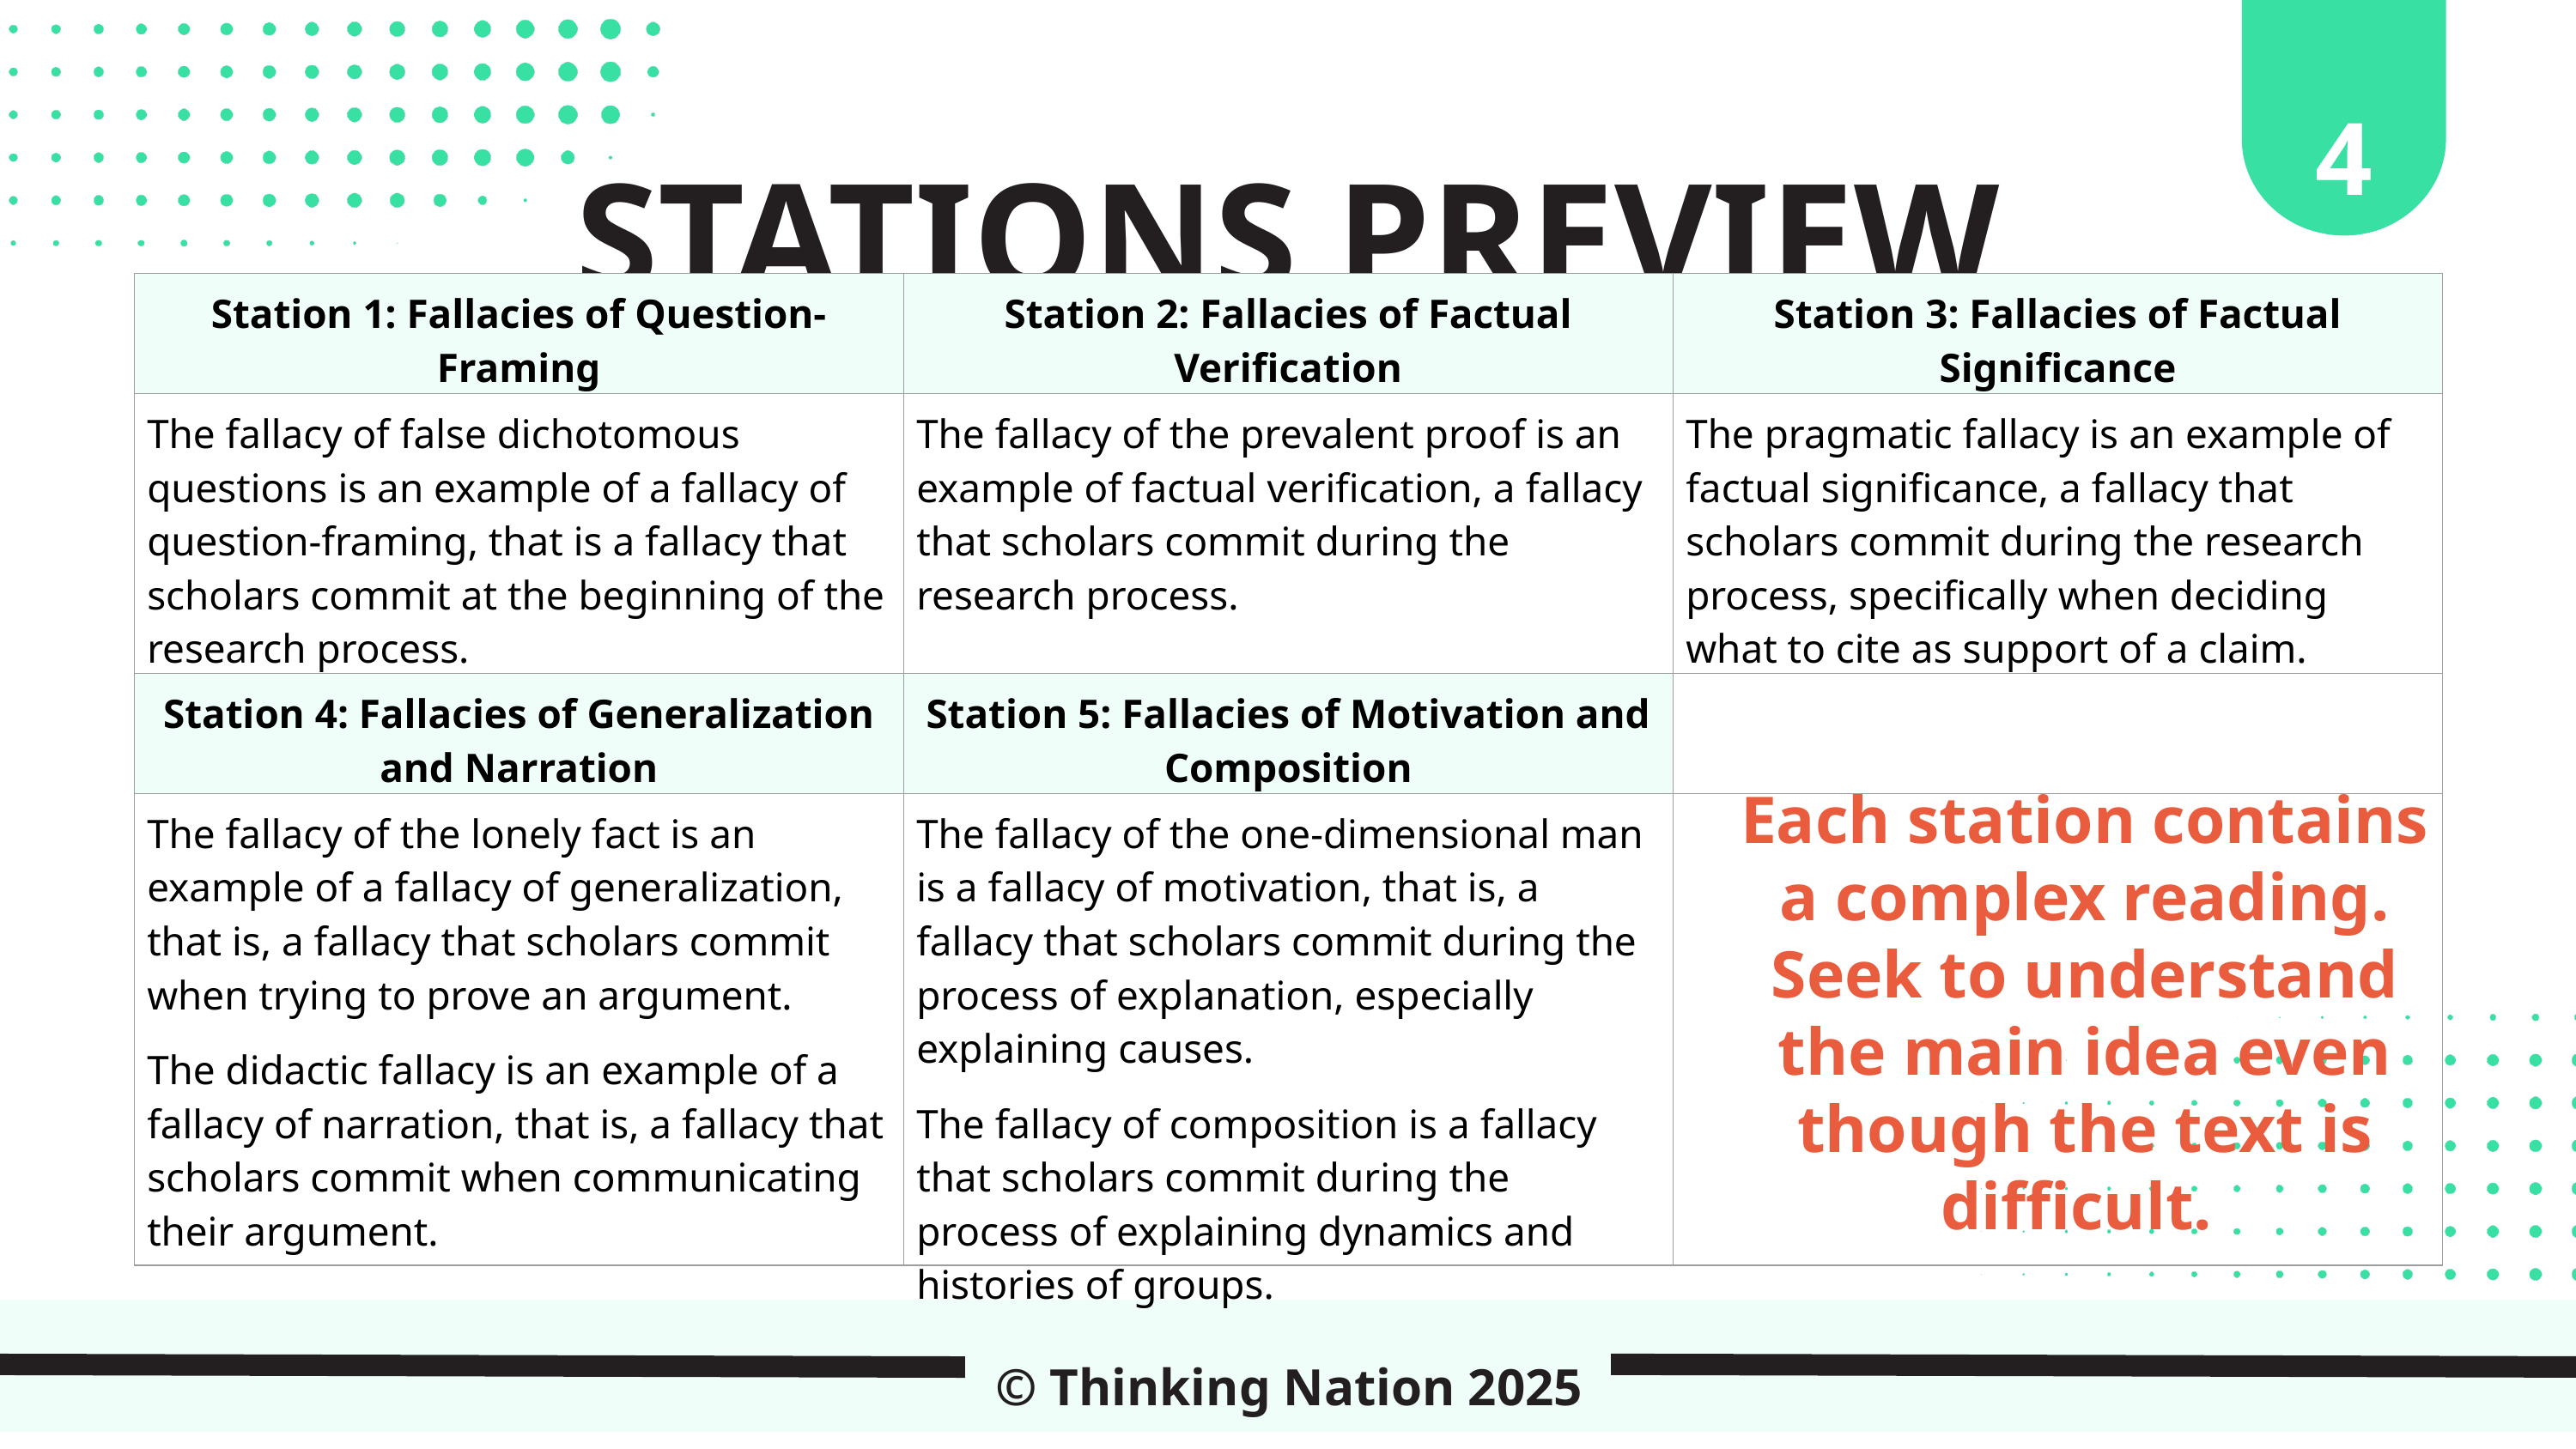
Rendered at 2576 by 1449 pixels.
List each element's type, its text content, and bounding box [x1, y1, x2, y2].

text_box Each station contains a complex reading. Seek to understand the main idea even though the text is difficult. [1726, 766, 2444, 1256]
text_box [2233, 0, 2455, 236]
table_header Station 1: Fallacies of Question-Framing [135, 274, 903, 393]
table_cell [1674, 674, 2442, 793]
table_cell Station 5: Fallacies of Motivation and Composition [904, 674, 1673, 793]
table_cell The pragmatic fallacy is an example of factual significance, a fallacy that scholars commit during the research process, specifically when deciding what to cite as support of a claim. [1674, 394, 2442, 673]
table_cell The fallacy of the prevalent proof is an example of factual verification, a fallacy that scholars commit during the research process. [904, 394, 1673, 673]
text_box [0, 0, 660, 246]
table_cell The fallacy of the lonely fact is an example of a fallacy of generalization, that is, a fallacy that scholars commit when trying to prove an argument. The didactic fallacy is an example of a fallacy of narration, that is, a fallacy that scholars commit when communicating their argument. [135, 794, 903, 1264]
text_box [0, 1299, 2576, 1433]
table_header Station 2: Fallacies of Factual Verification [904, 274, 1673, 393]
text_box [1938, 1013, 2576, 1299]
table_cell Station 4: Fallacies of Generalization and Narration [135, 674, 903, 793]
table_header Station 3: Fallacies of Factual Significance [1674, 274, 2442, 393]
table_cell The fallacy of false dichotomous questions is an example of a fallacy of question-framing, that is a fallacy that scholars commit at the beginning of the research process. [135, 394, 903, 673]
table_cell The fallacy of the one-dimensional man is a fallacy of motivation, that is, a fallacy that scholars commit during the process of explanation, especially explaining causes. The fallacy of composition is a fallacy that scholars commit during the process of explaining dynamics and histories of groups. [904, 794, 1673, 1264]
text_box STATIONS PREVIEW [359, 70, 2216, 273]
table_cell [1674, 794, 2442, 1264]
